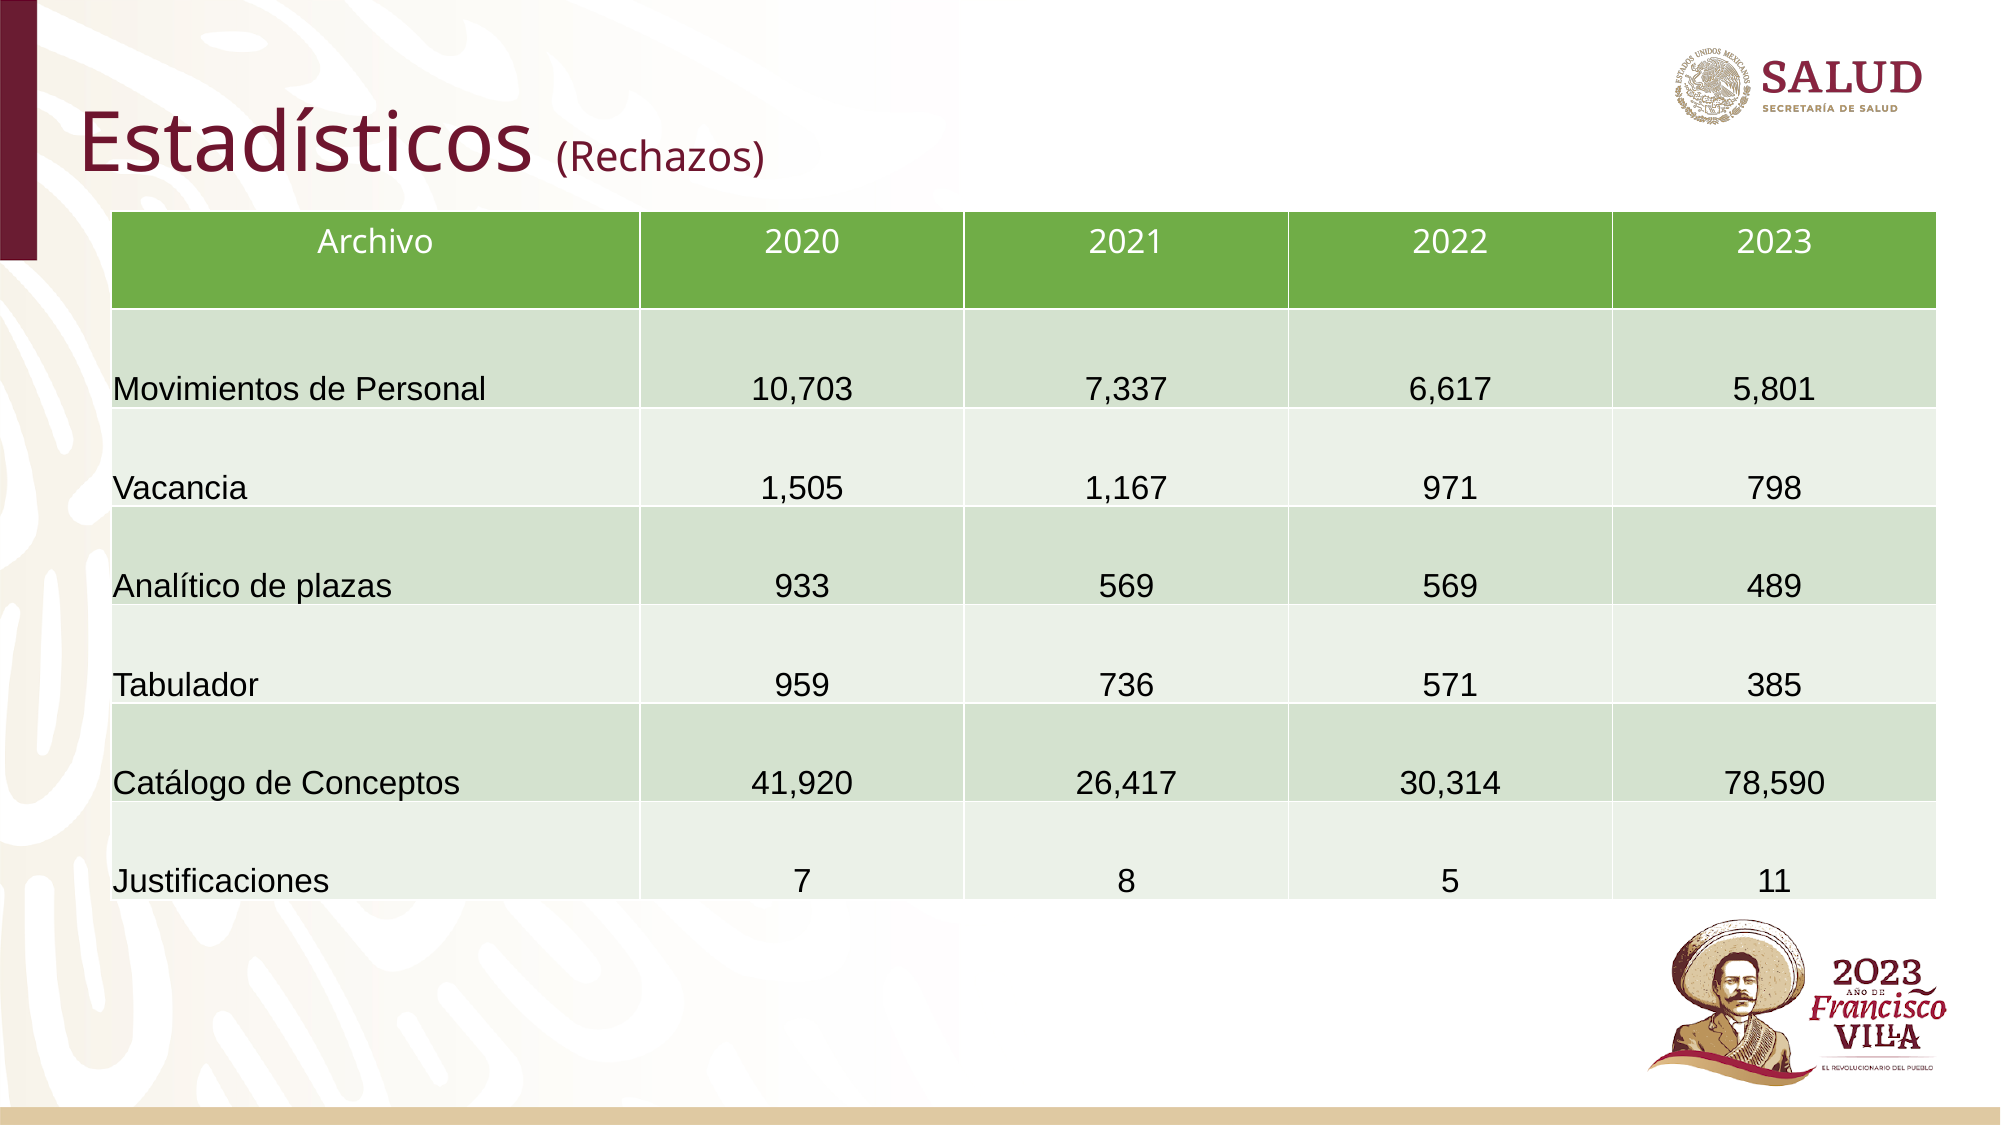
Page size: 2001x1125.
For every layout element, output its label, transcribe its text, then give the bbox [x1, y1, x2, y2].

picture [0, 0, 2001, 1125]
table_cell 1,505 [641, 409, 963, 505]
table_cell 7,337 [965, 310, 1288, 407]
table_cell 1,167 [965, 409, 1288, 505]
table_header Archivo [112, 212, 639, 308]
table_cell 7 [641, 802, 963, 899]
table_cell 569 [965, 507, 1288, 604]
table_cell 5 [1289, 802, 1612, 899]
table_cell 798 [1613, 409, 1936, 505]
table_cell Justificaciones [112, 802, 639, 899]
title Estadísticos (Rechazos) [62, 92, 1937, 196]
table_cell 78,590 [1613, 704, 1936, 801]
table_cell Catálogo de Conceptos [112, 704, 639, 801]
table_header 2020 [641, 212, 963, 308]
table_cell 8 [965, 802, 1288, 899]
table_cell 6,617 [1289, 310, 1612, 407]
table_cell 26,417 [965, 704, 1288, 801]
table_cell 41,920 [641, 704, 963, 801]
table_header 2021 [965, 212, 1288, 308]
table_cell 959 [641, 605, 963, 702]
table_cell 971 [1289, 409, 1612, 505]
table_cell 30,314 [1289, 704, 1612, 801]
table_cell 933 [641, 507, 963, 604]
table_cell 736 [965, 605, 1288, 702]
table_cell Tabulador [112, 605, 639, 702]
table_header 2023 [1613, 212, 1936, 308]
table_cell 385 [1613, 605, 1936, 702]
table_cell 11 [1613, 802, 1936, 899]
table_cell 489 [1613, 507, 1936, 604]
table_header 2022 [1289, 212, 1612, 308]
table_cell 569 [1289, 507, 1612, 604]
table_cell Movimientos de Personal [112, 310, 639, 407]
table_cell 571 [1289, 605, 1612, 702]
table_cell Vacancia [112, 409, 639, 505]
table_cell Analítico de plazas [112, 507, 639, 604]
table_cell 10,703 [641, 310, 963, 407]
table_cell 5,801 [1613, 310, 1936, 407]
